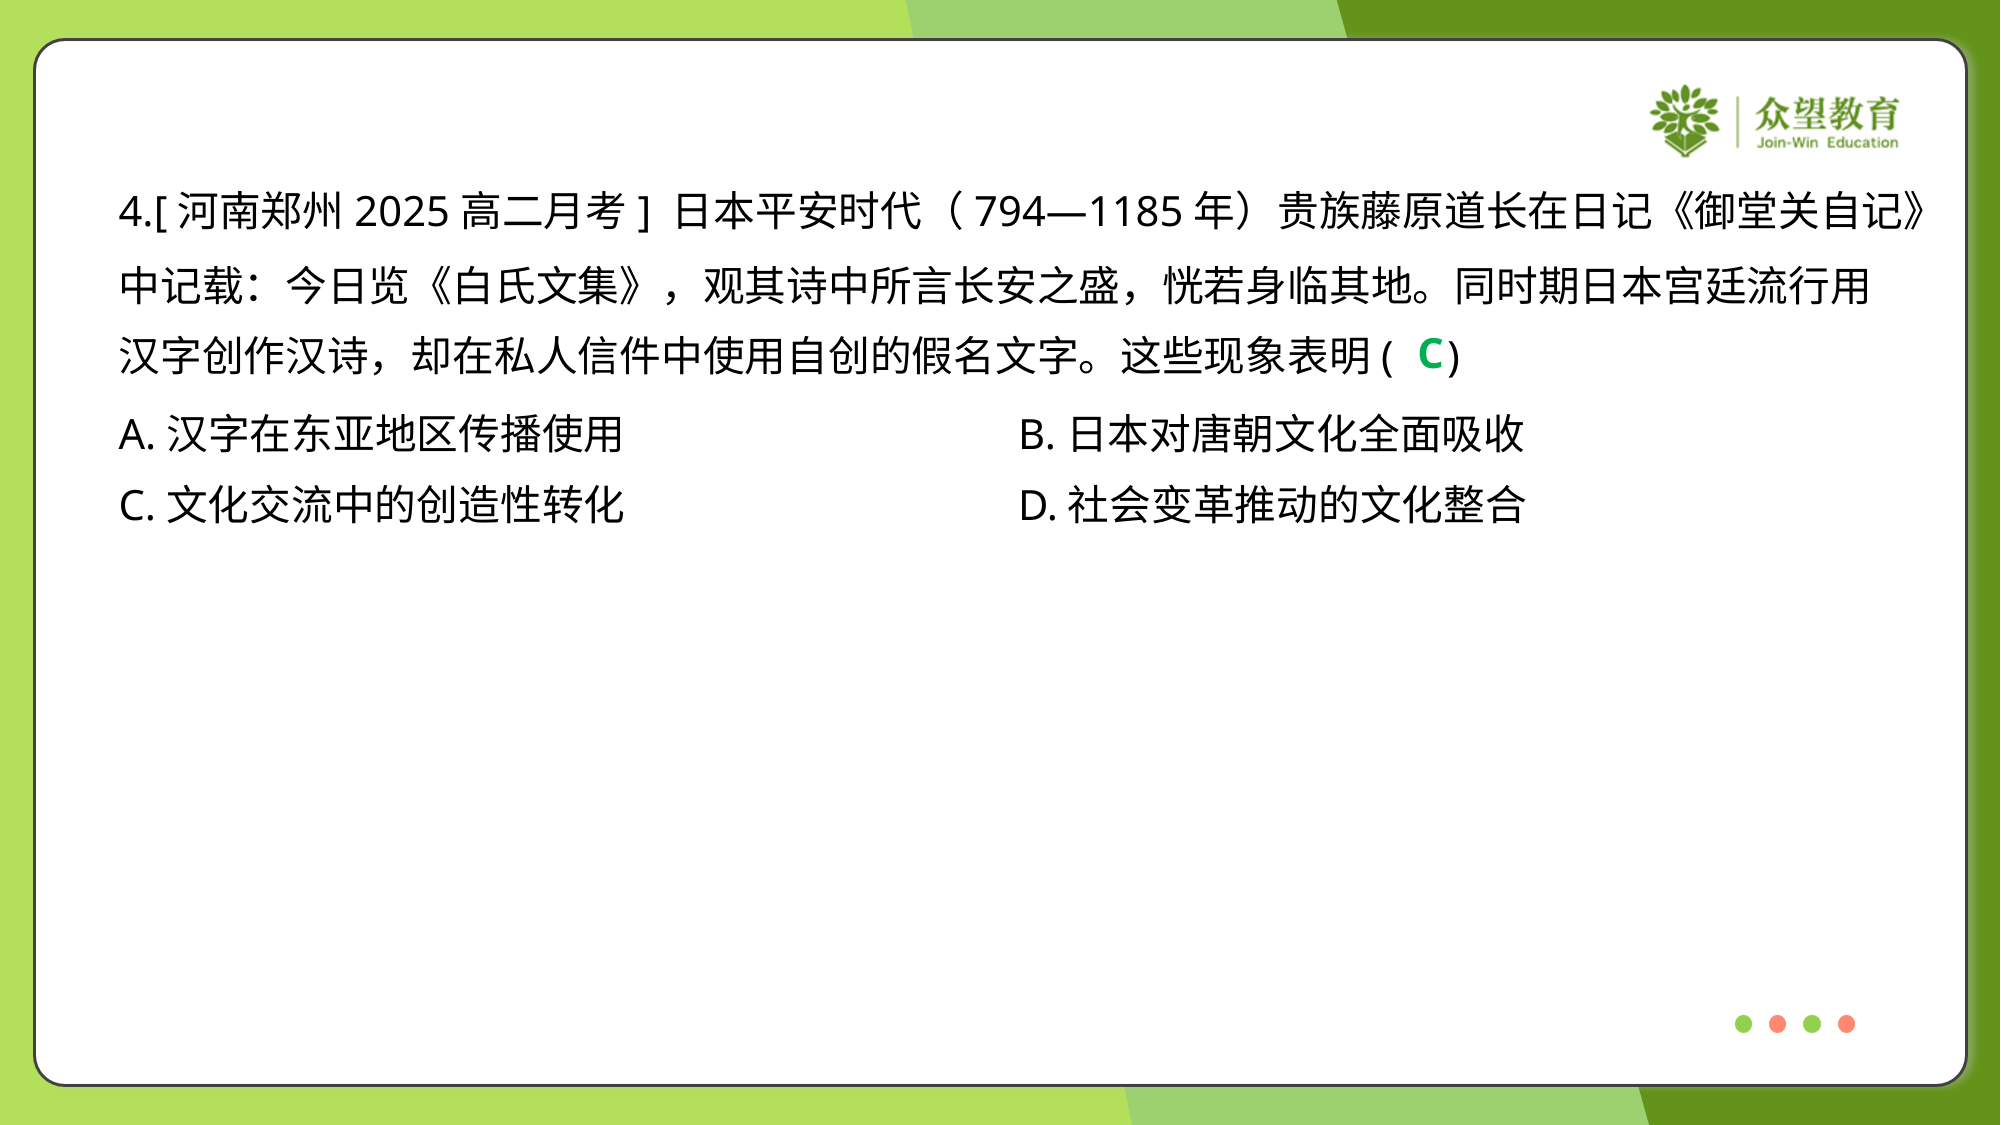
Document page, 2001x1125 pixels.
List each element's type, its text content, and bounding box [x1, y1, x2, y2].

picture [0, 0, 2000, 1125]
text_box 4.[河南郑州2025高二月考] 日本平安时代（794—1185年）贵族藤原道长在日记《御堂关自记》 中记载：今日览《白氏文集》，观其诗中所言长安之盛，恍若身临其地。同时期日本宫廷流行用 汉字创作汉诗，却在私人信件中使用自创的假名文字。这些现象表明( ) [118, 159, 1883, 373]
text_box A.汉字在东亚地区传播使用 B.日本对唐朝文化全面吸收 C.文化交流中的创造性转化 D.社会变革推动的文化整合 [118, 382, 1883, 522]
text_box C [1401, 306, 1460, 371]
